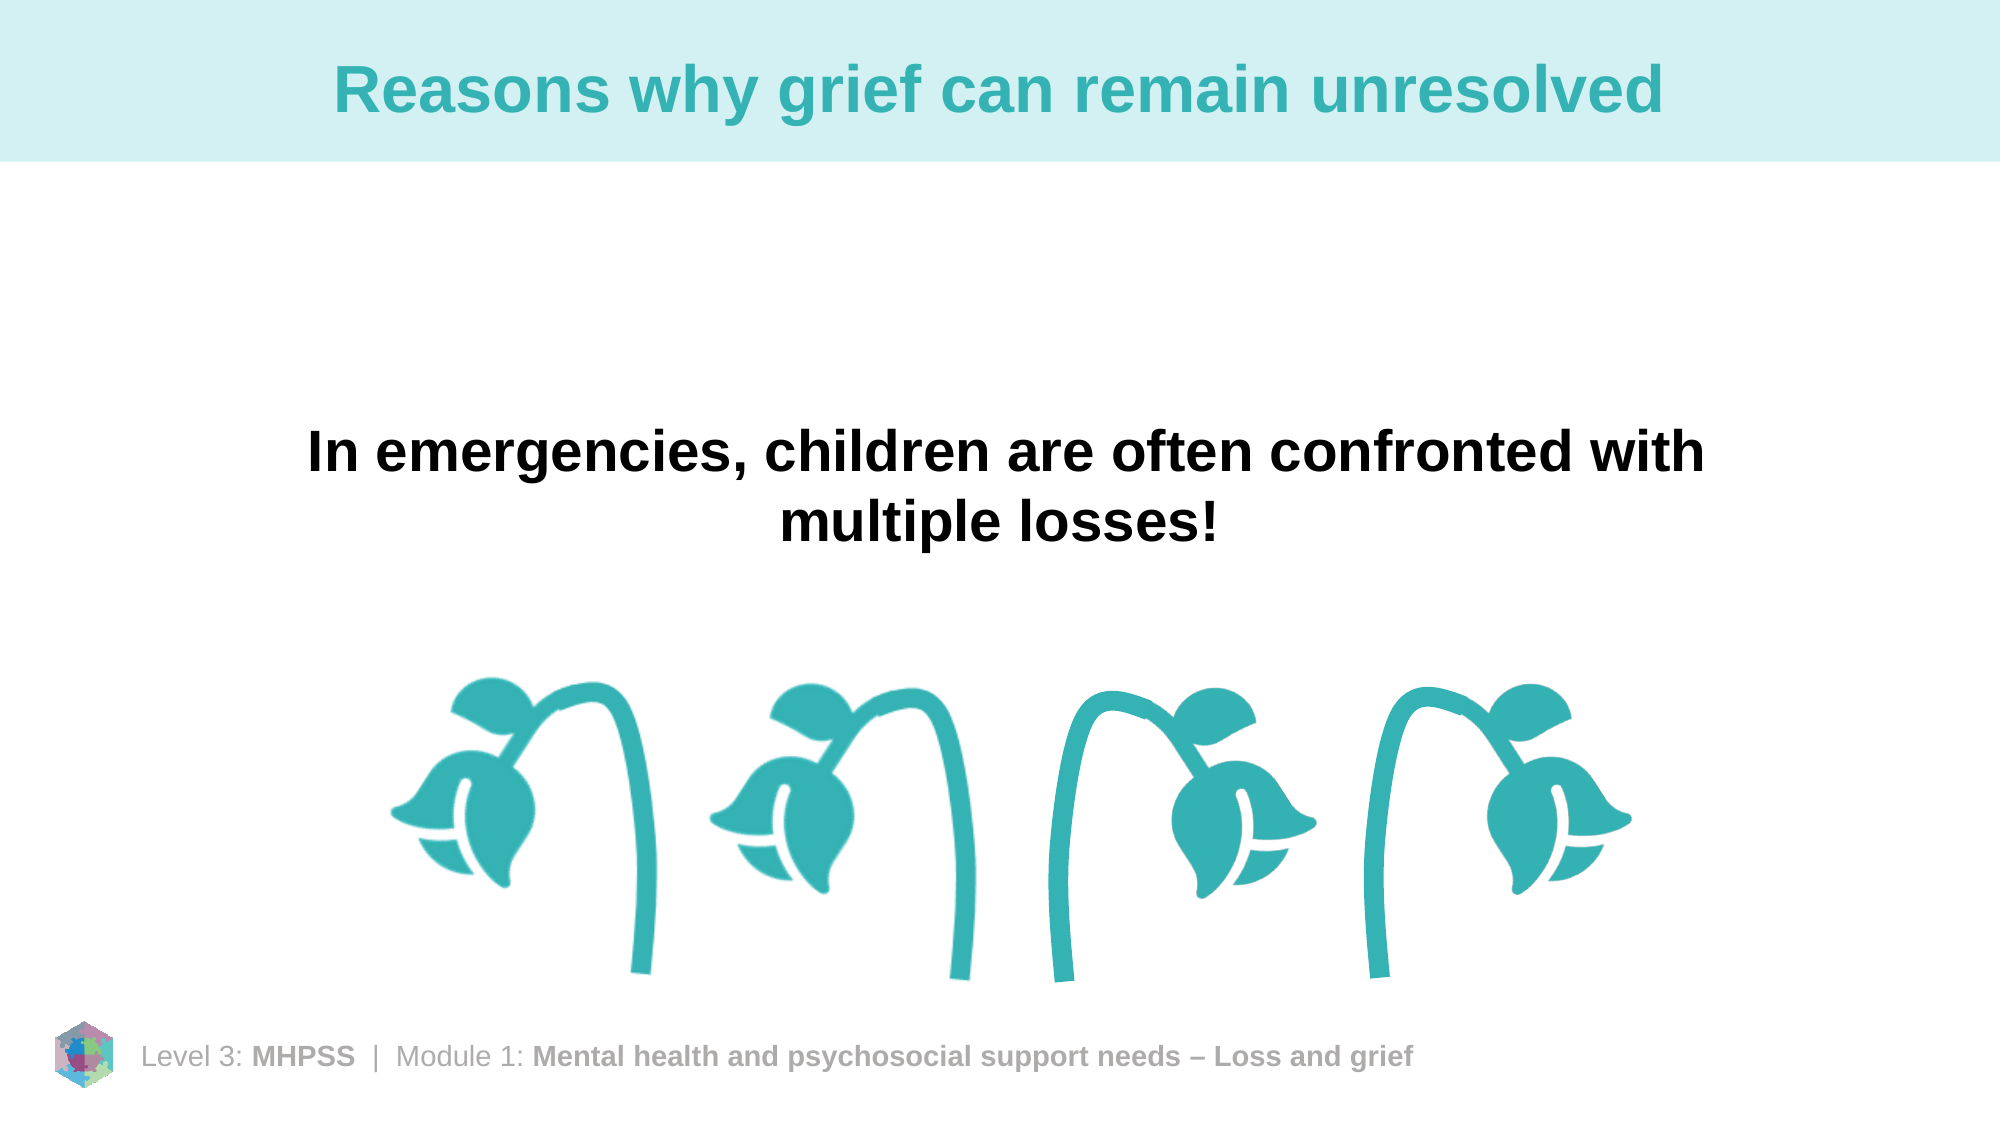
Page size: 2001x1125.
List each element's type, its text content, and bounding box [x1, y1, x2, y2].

text_box In emergencies, children are often confronted with multiple losses! [270, 405, 1746, 561]
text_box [1015, 593, 1401, 982]
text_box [1331, 589, 1716, 978]
picture [55, 1021, 113, 1088]
picture [307, 580, 1009, 982]
title Reasons why grief can remain unresolved [137, 19, 1863, 163]
